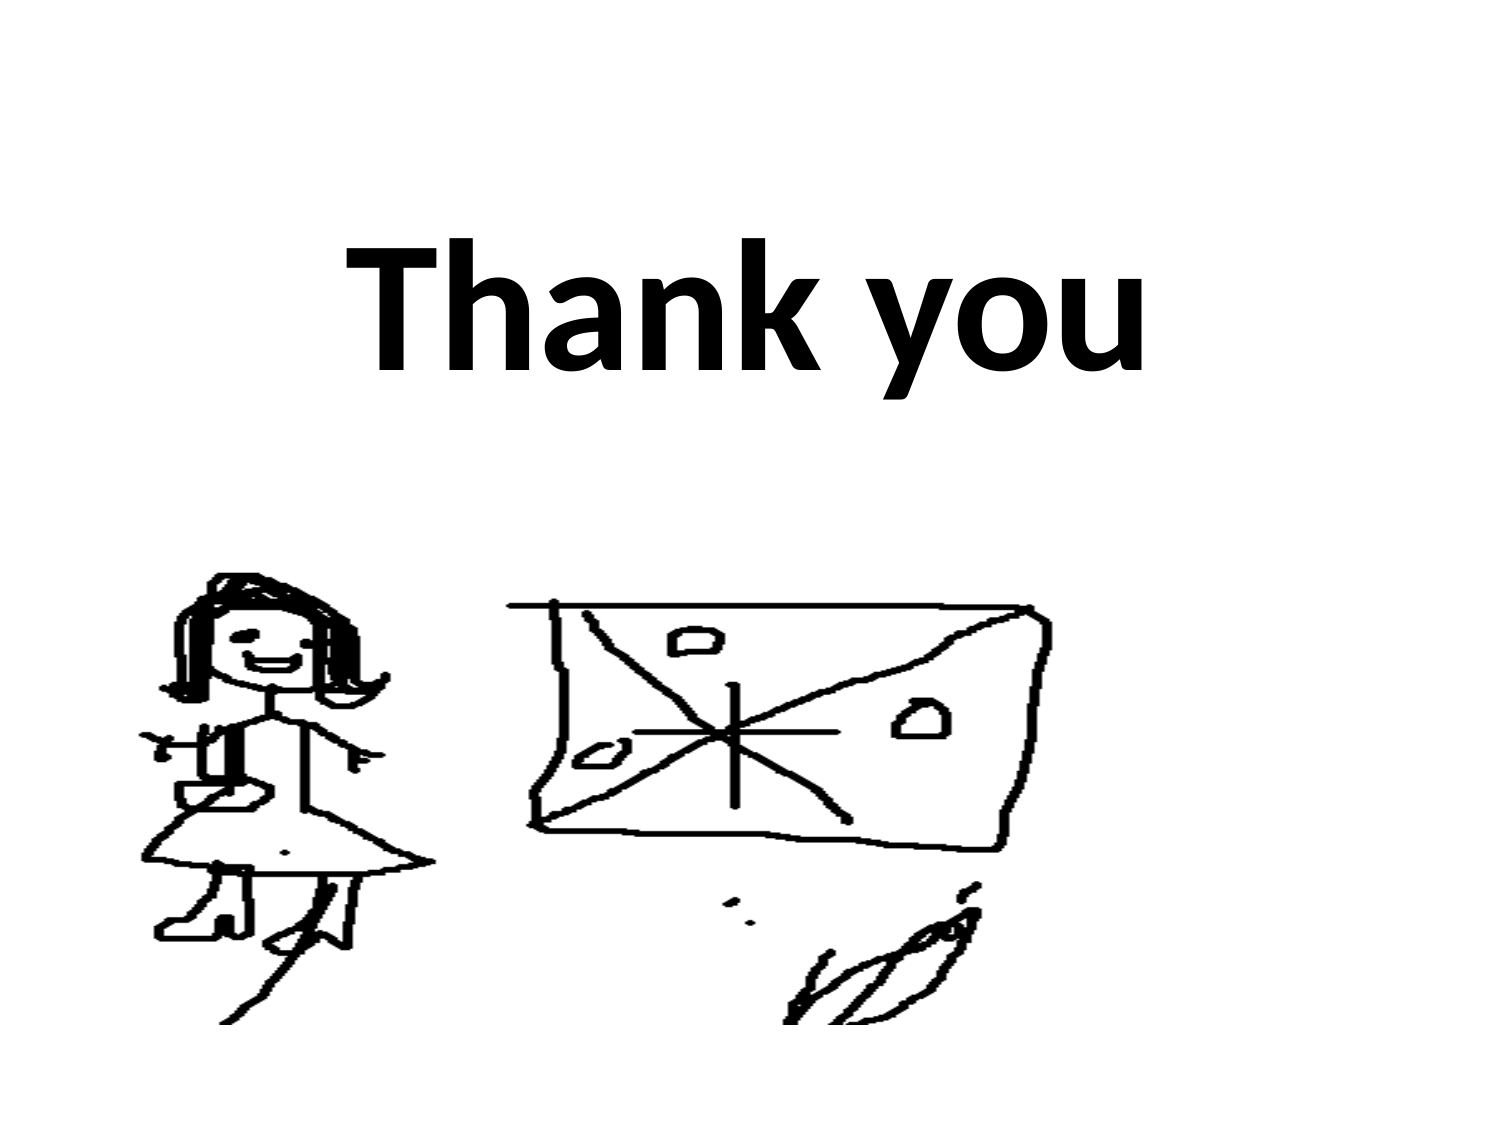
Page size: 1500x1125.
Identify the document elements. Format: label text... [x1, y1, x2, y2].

title Thank you [112, 174, 1388, 417]
picture [112, 474, 1401, 1026]
